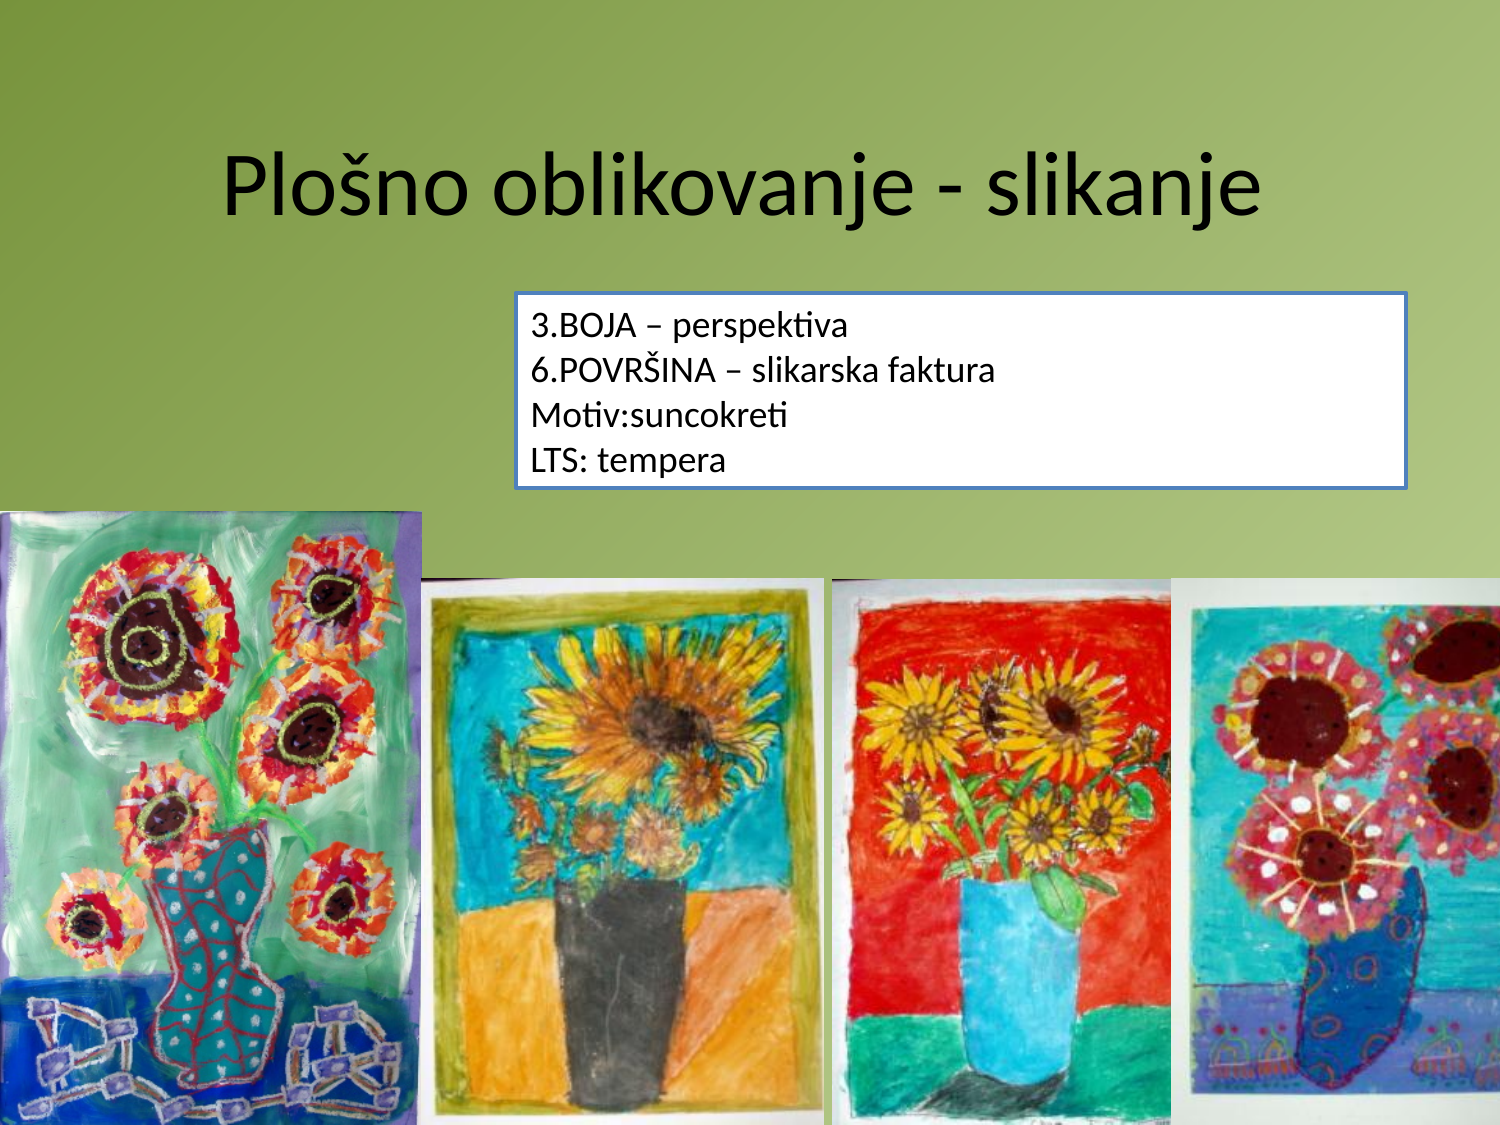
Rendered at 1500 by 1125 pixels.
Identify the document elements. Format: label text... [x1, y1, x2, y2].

picture [0, 511, 825, 1125]
title Plošno oblikovanje - slikanje [105, 58, 1381, 300]
text_box 3.BOJA – perspektiva 6.POVRŠINA – slikarska faktura Motiv:suncokreti LTS: tempera [514, 291, 1408, 490]
picture [831, 577, 1500, 1125]
